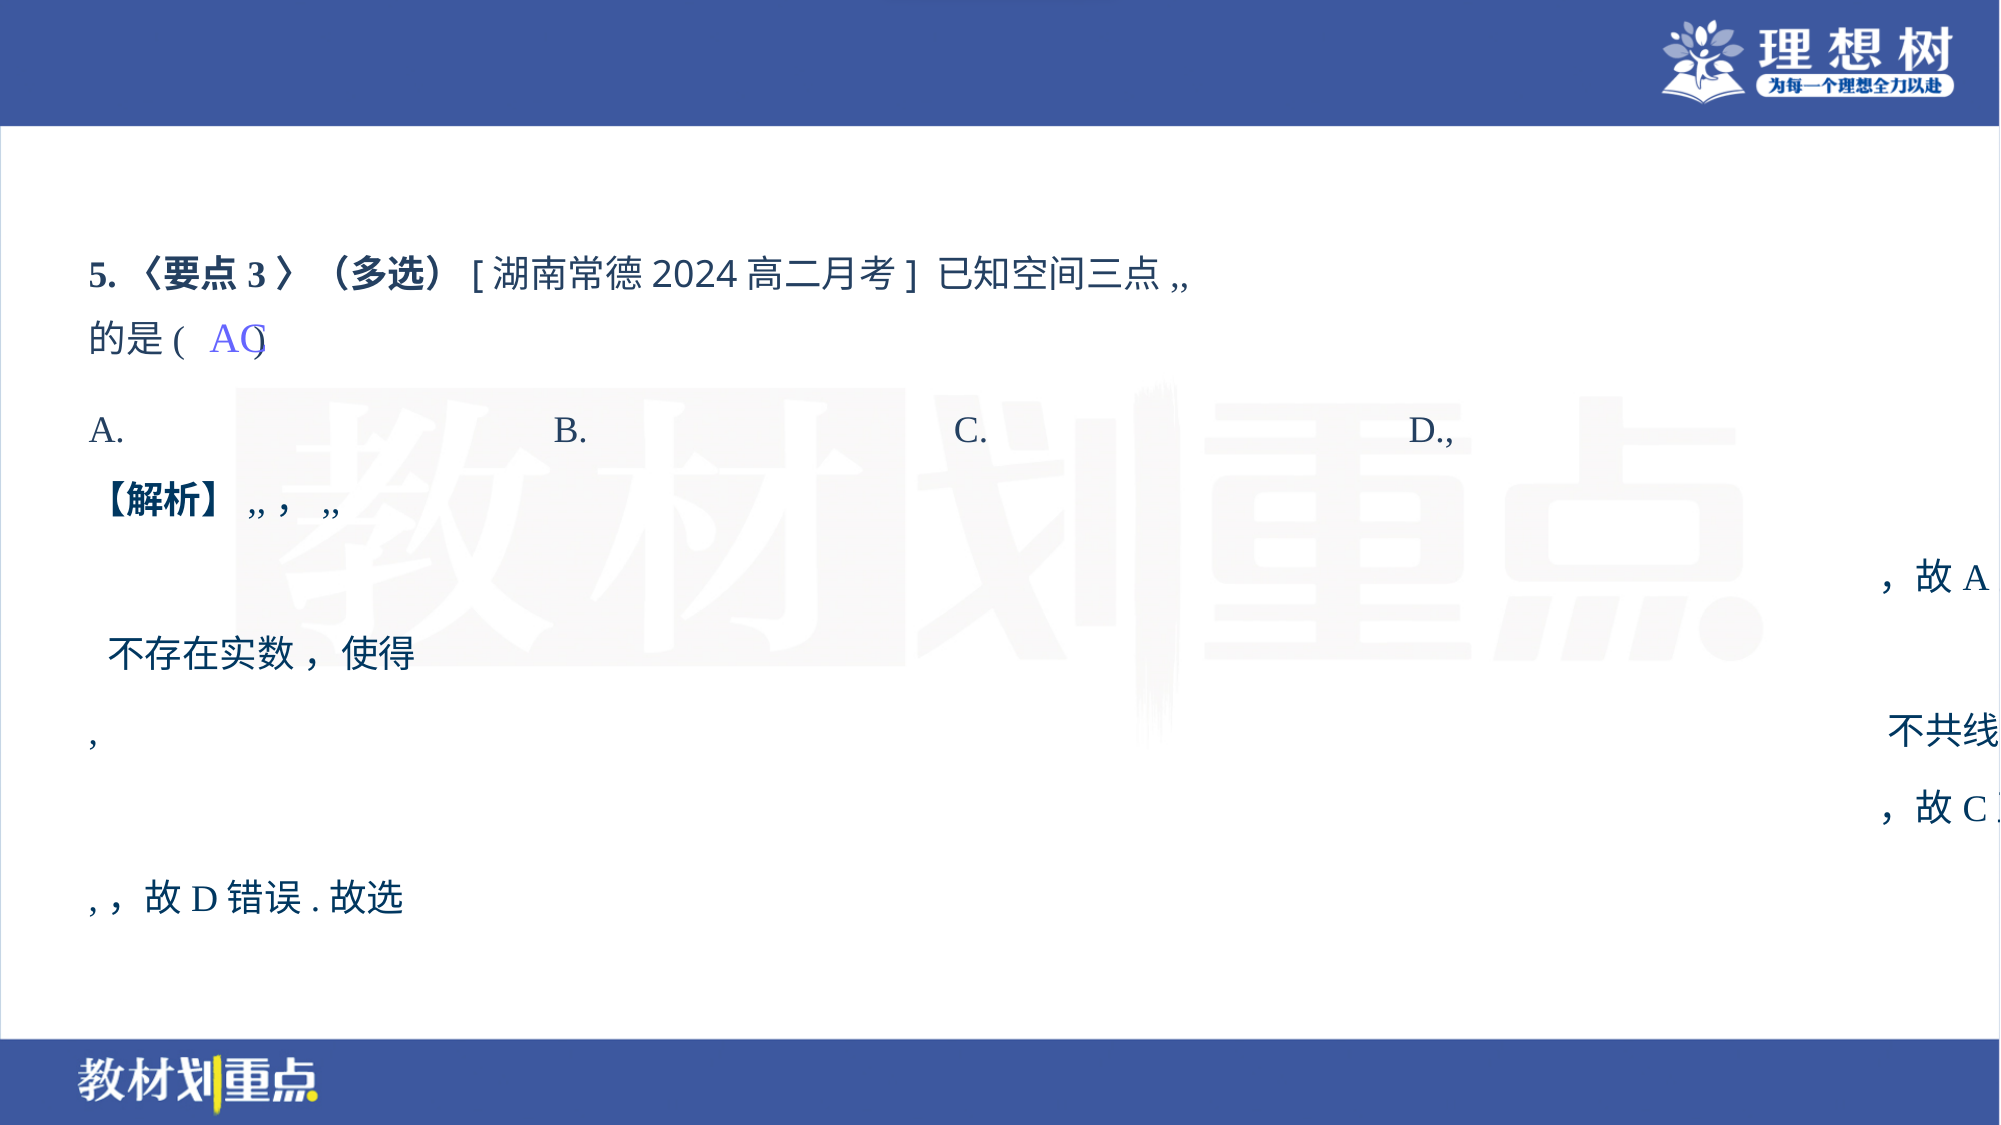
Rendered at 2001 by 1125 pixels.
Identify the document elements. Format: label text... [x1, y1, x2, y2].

picture [0, 0, 2000, 1125]
text_box AC [194, 308, 283, 359]
